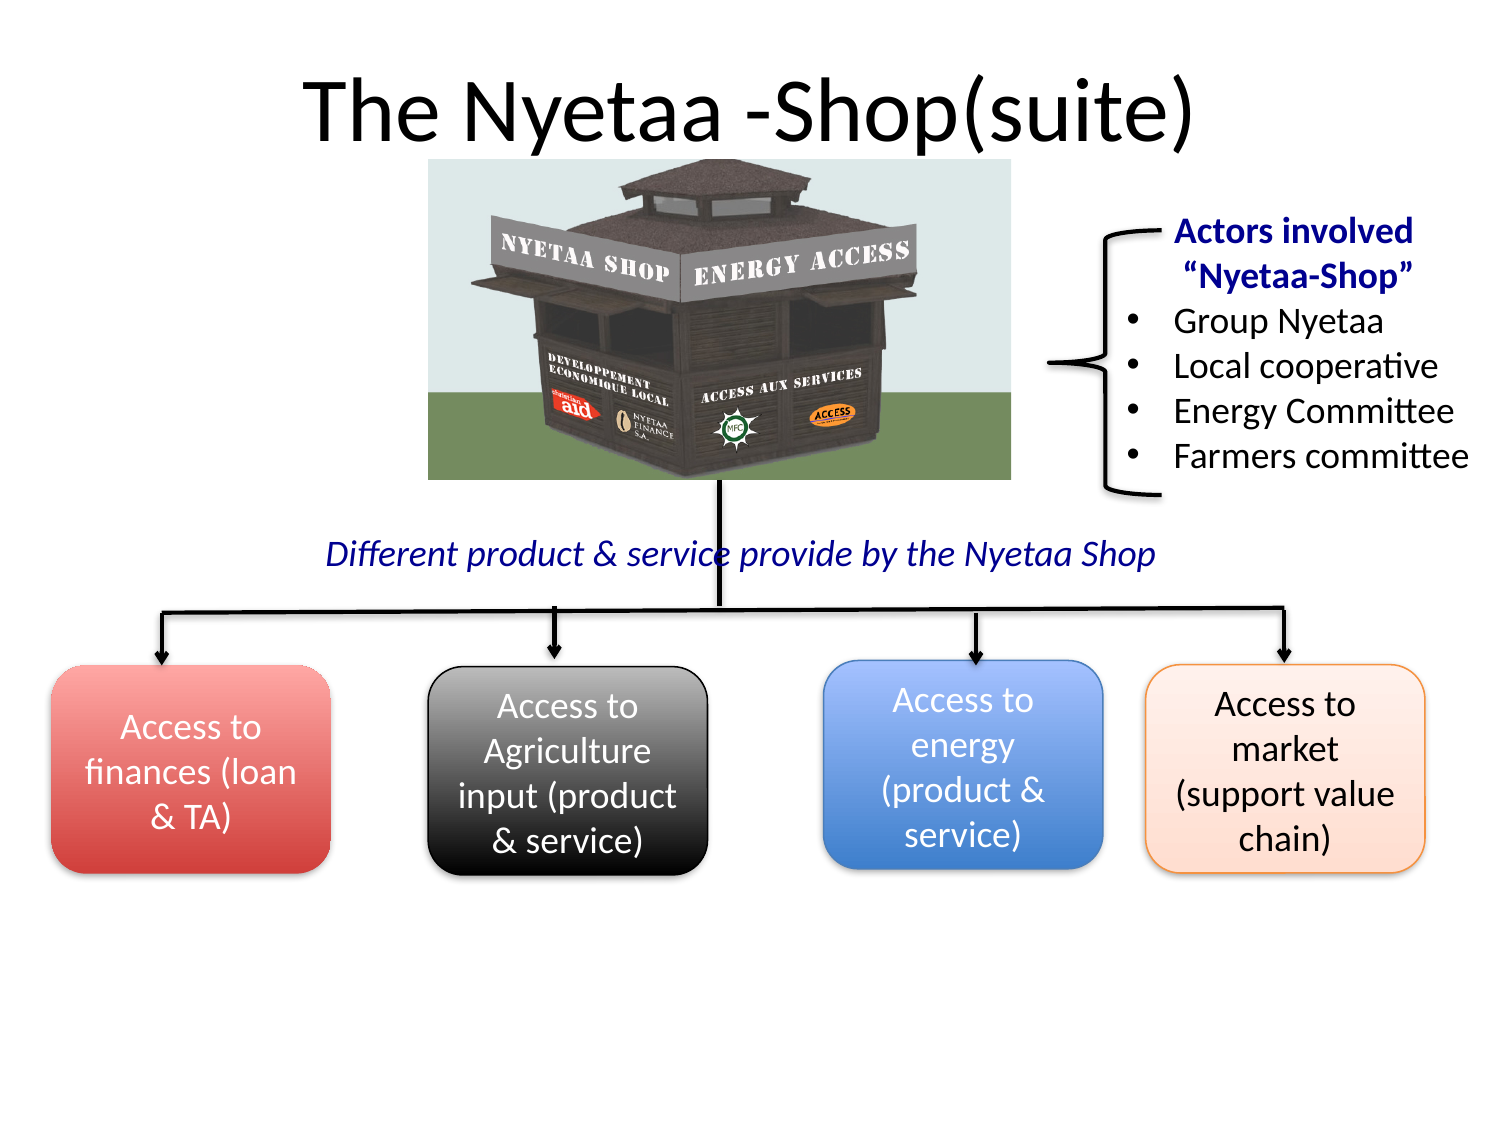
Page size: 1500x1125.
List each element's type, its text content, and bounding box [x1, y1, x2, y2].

text_box [1046, 228, 1162, 498]
text_box Actors involved “Nyetaa-Shop” Group Nyetaa Local cooperative Energy Committee Farmers committee [1111, 198, 1486, 483]
text_box Access to Agriculture input (product & service) [427, 665, 709, 876]
text_box Different product & service provide by the Nyetaa Shop [310, 521, 715, 581]
title The Nyetaa -Shop(suite) [75, 10, 1425, 199]
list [427, 159, 1012, 481]
text_box Access to energy (product & service) [822, 659, 1104, 870]
text_box Access to finances (loan & TA) [51, 665, 331, 874]
text_box Access to market (support value chain) [1144, 663, 1426, 874]
text_box Different product & service provide by the Nyetaa Shop [725, 521, 1172, 581]
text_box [555, 607, 1285, 613]
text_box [161, 607, 554, 613]
